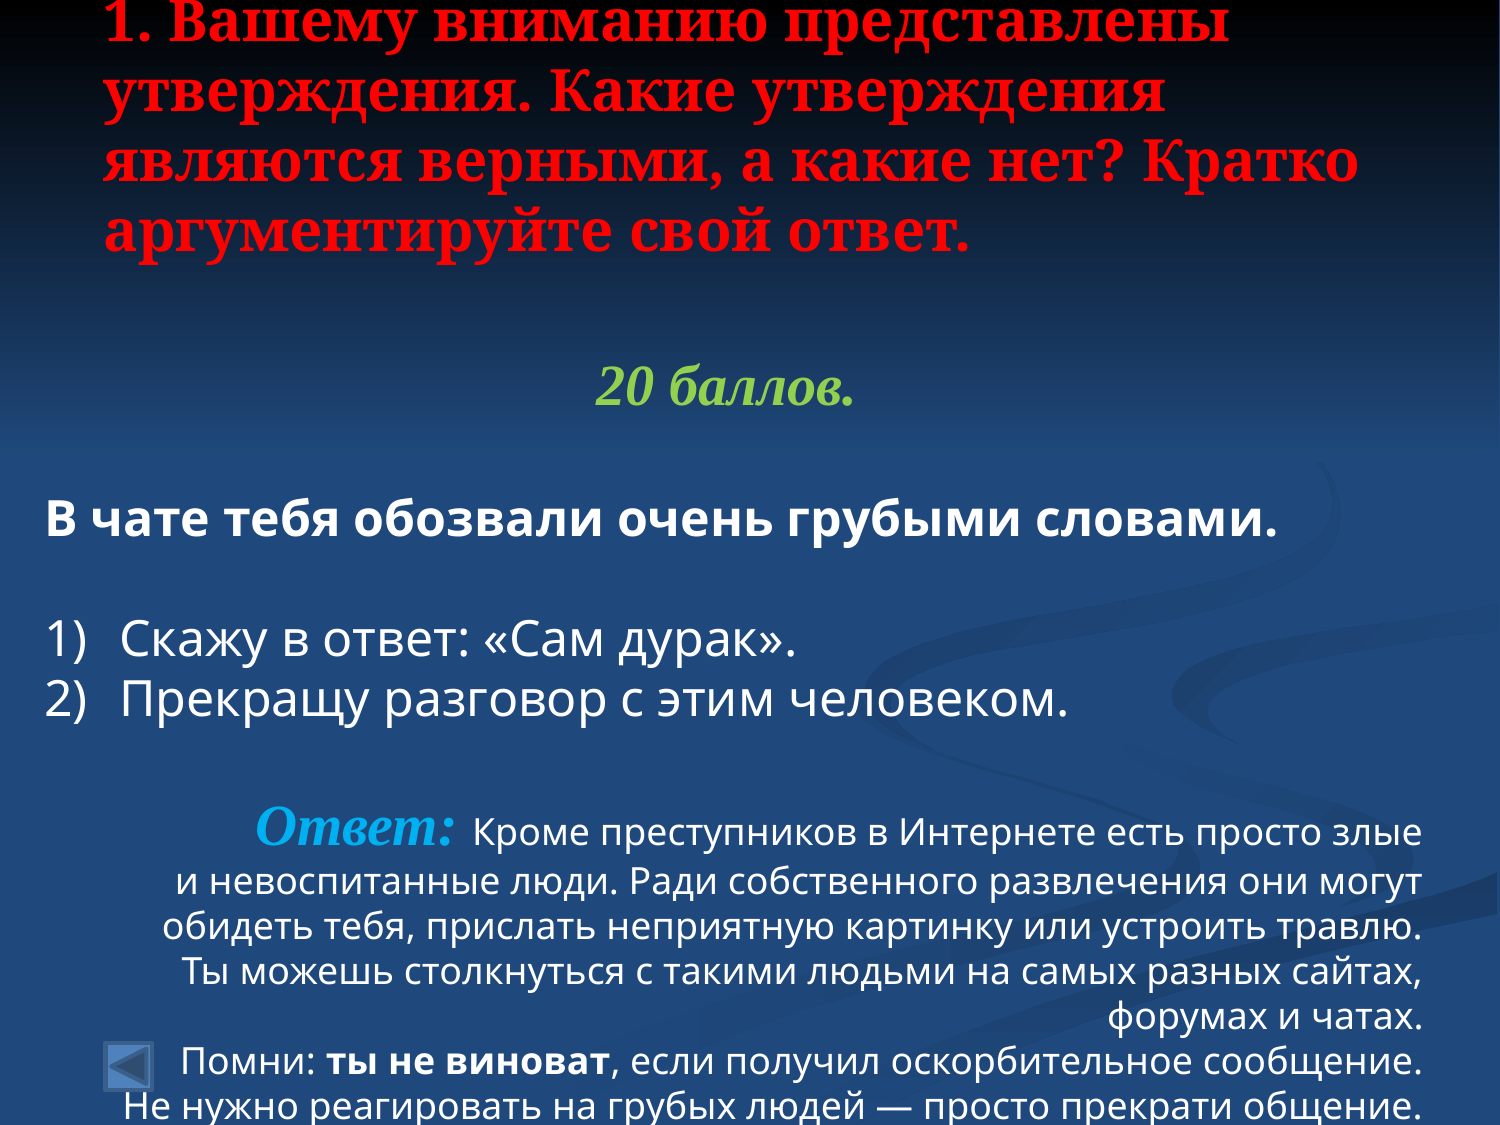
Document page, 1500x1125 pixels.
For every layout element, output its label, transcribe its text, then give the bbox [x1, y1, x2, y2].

text_box [103, 1041, 154, 1092]
text_box 20 баллов. В чате тебя обозвали очень грубыми словами. Скажу в ответ: «Сам дурак». Прекращу разговор с этим человеком. Ответ: Кроме преступников в Интернете есть просто злые и невоспитанные люди. Ради собственного развлечения они могут обидеть тебя, прислать неприятную картинку или устроить травлю. Ты можешь столкнуться с такими людьми на самых разных сайтах, форумах и чатах. Помни: ты не виноват, если получил оскорбительное сообщение. Не нужно реагировать на грубых людей — просто прекрати общение. [29, 269, 1439, 1125]
title 1. Вашему вниманию представлены утверждения. Какие утверждения являются верными, а какие нет? Кратко аргументируйте свой ответ. [88, 84, 1439, 269]
